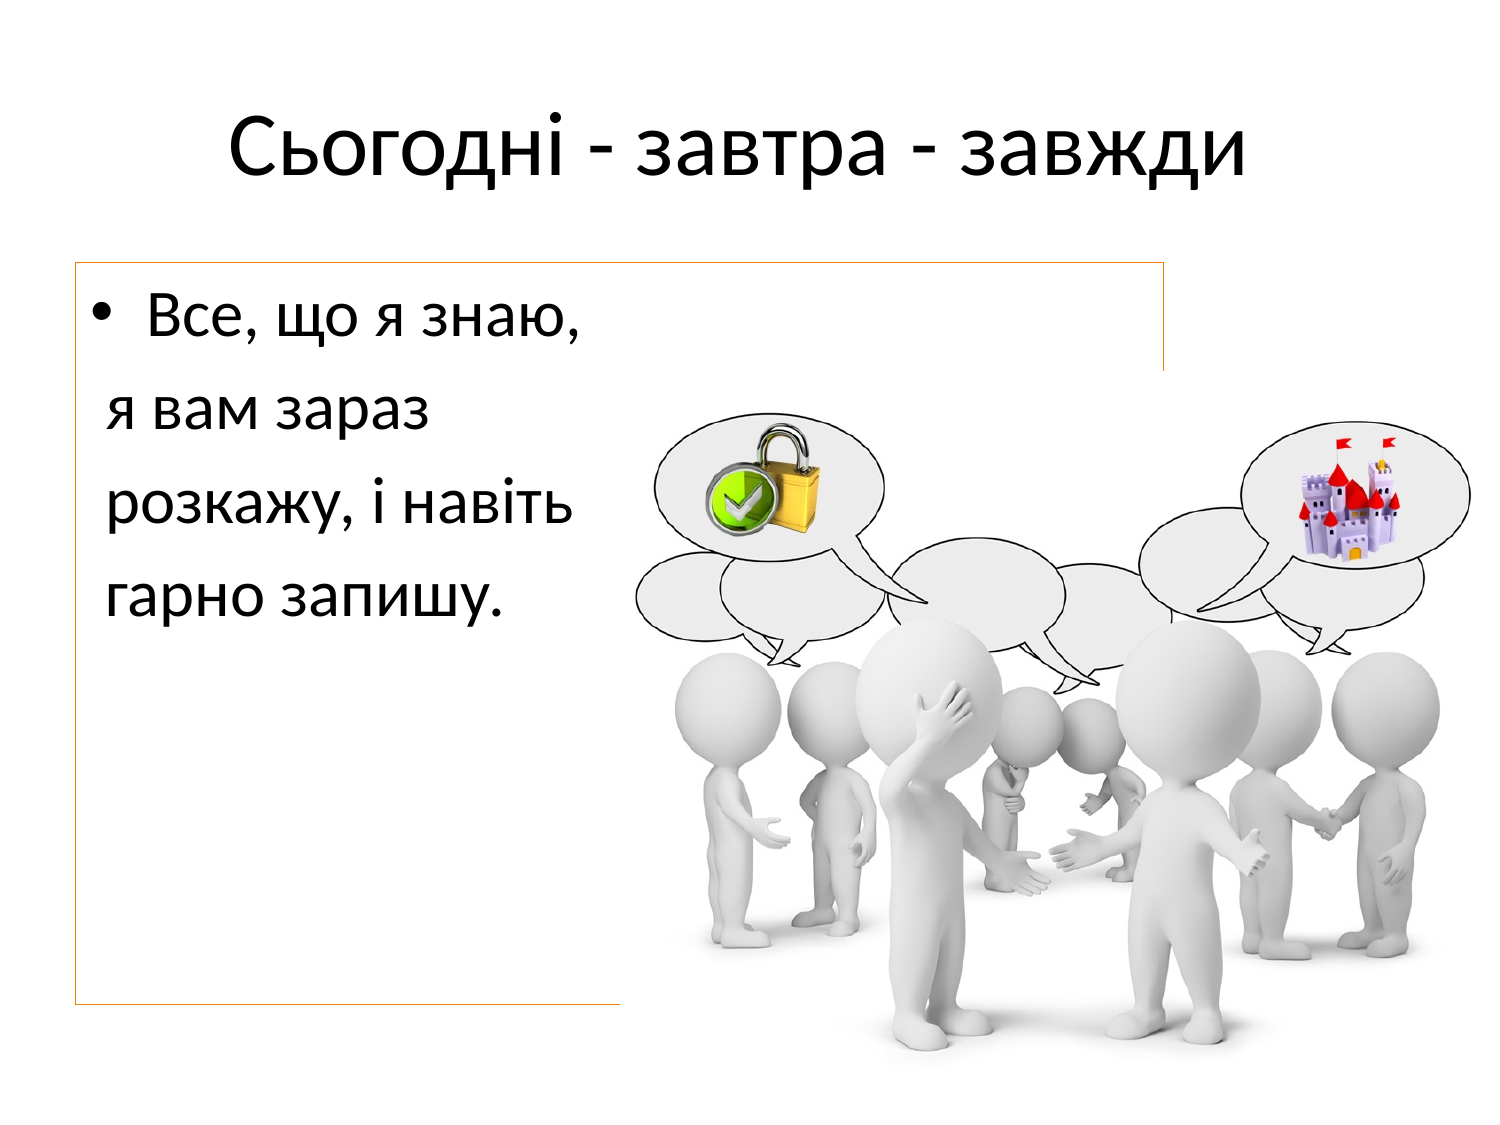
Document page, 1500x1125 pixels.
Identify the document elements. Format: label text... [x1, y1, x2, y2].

picture [619, 371, 1500, 1125]
list Все, що я знаю, я вам зараз розкажу, і навіть гарно запишу. [75, 262, 1164, 1005]
title Сьогодні - завтра - завжди [75, 45, 1425, 233]
